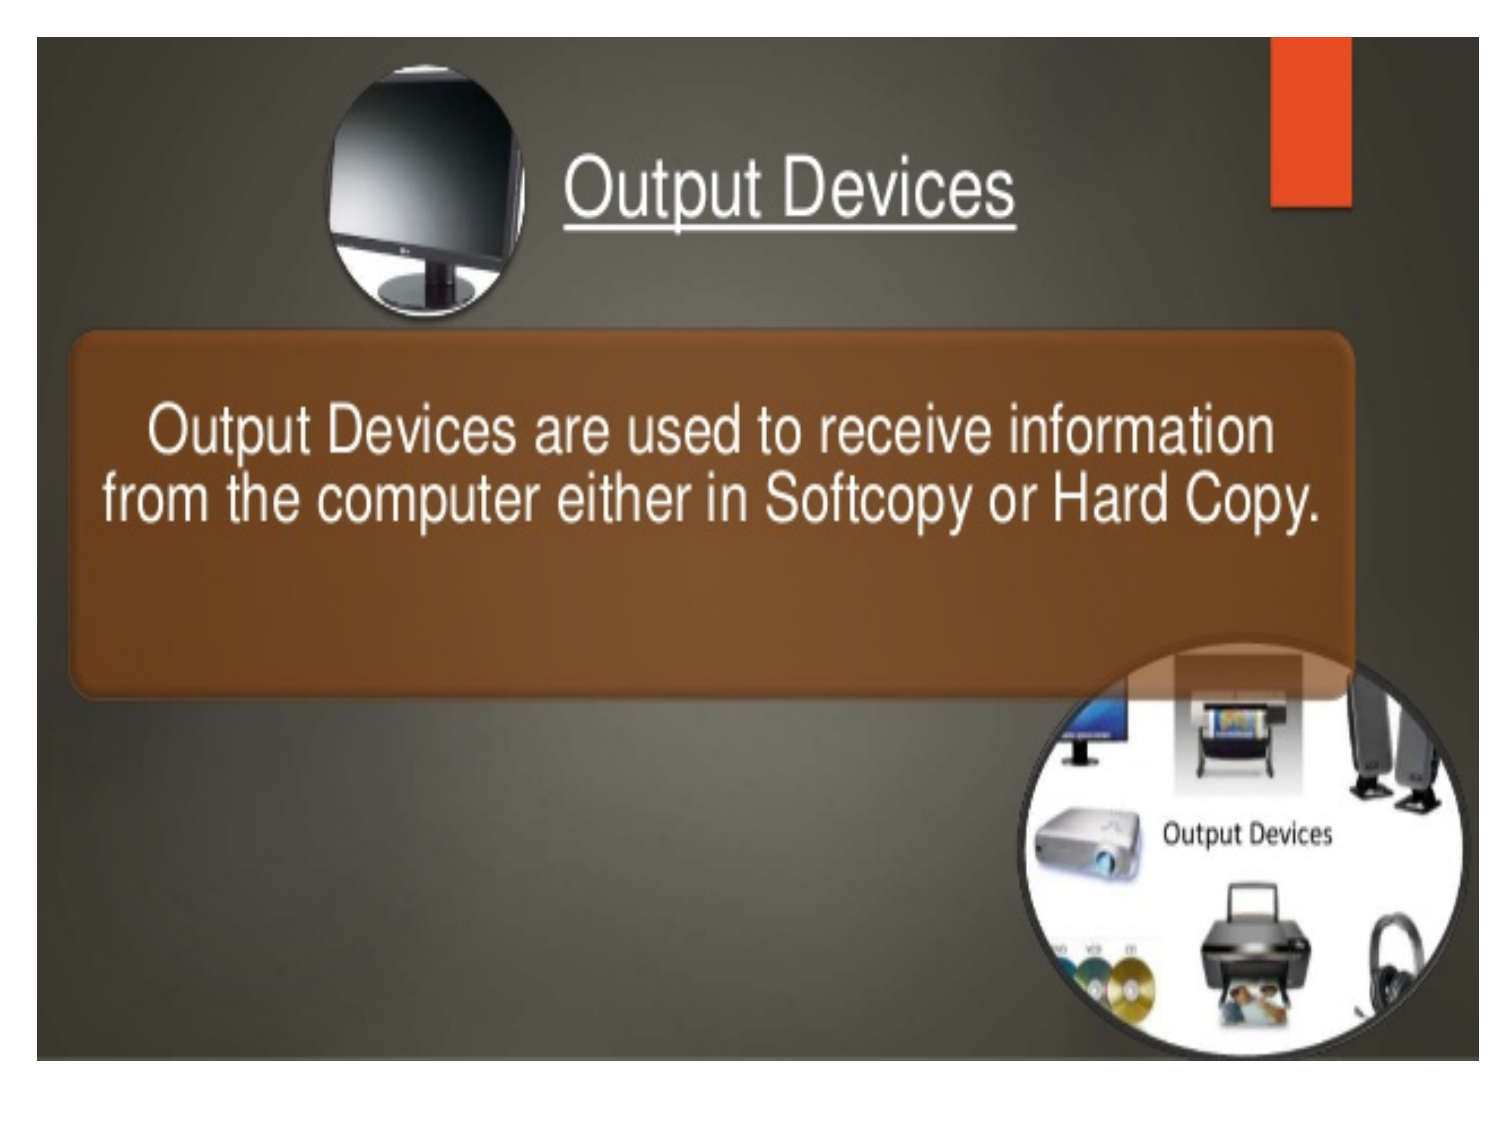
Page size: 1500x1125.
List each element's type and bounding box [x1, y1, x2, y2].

picture [37, 37, 1479, 1062]
